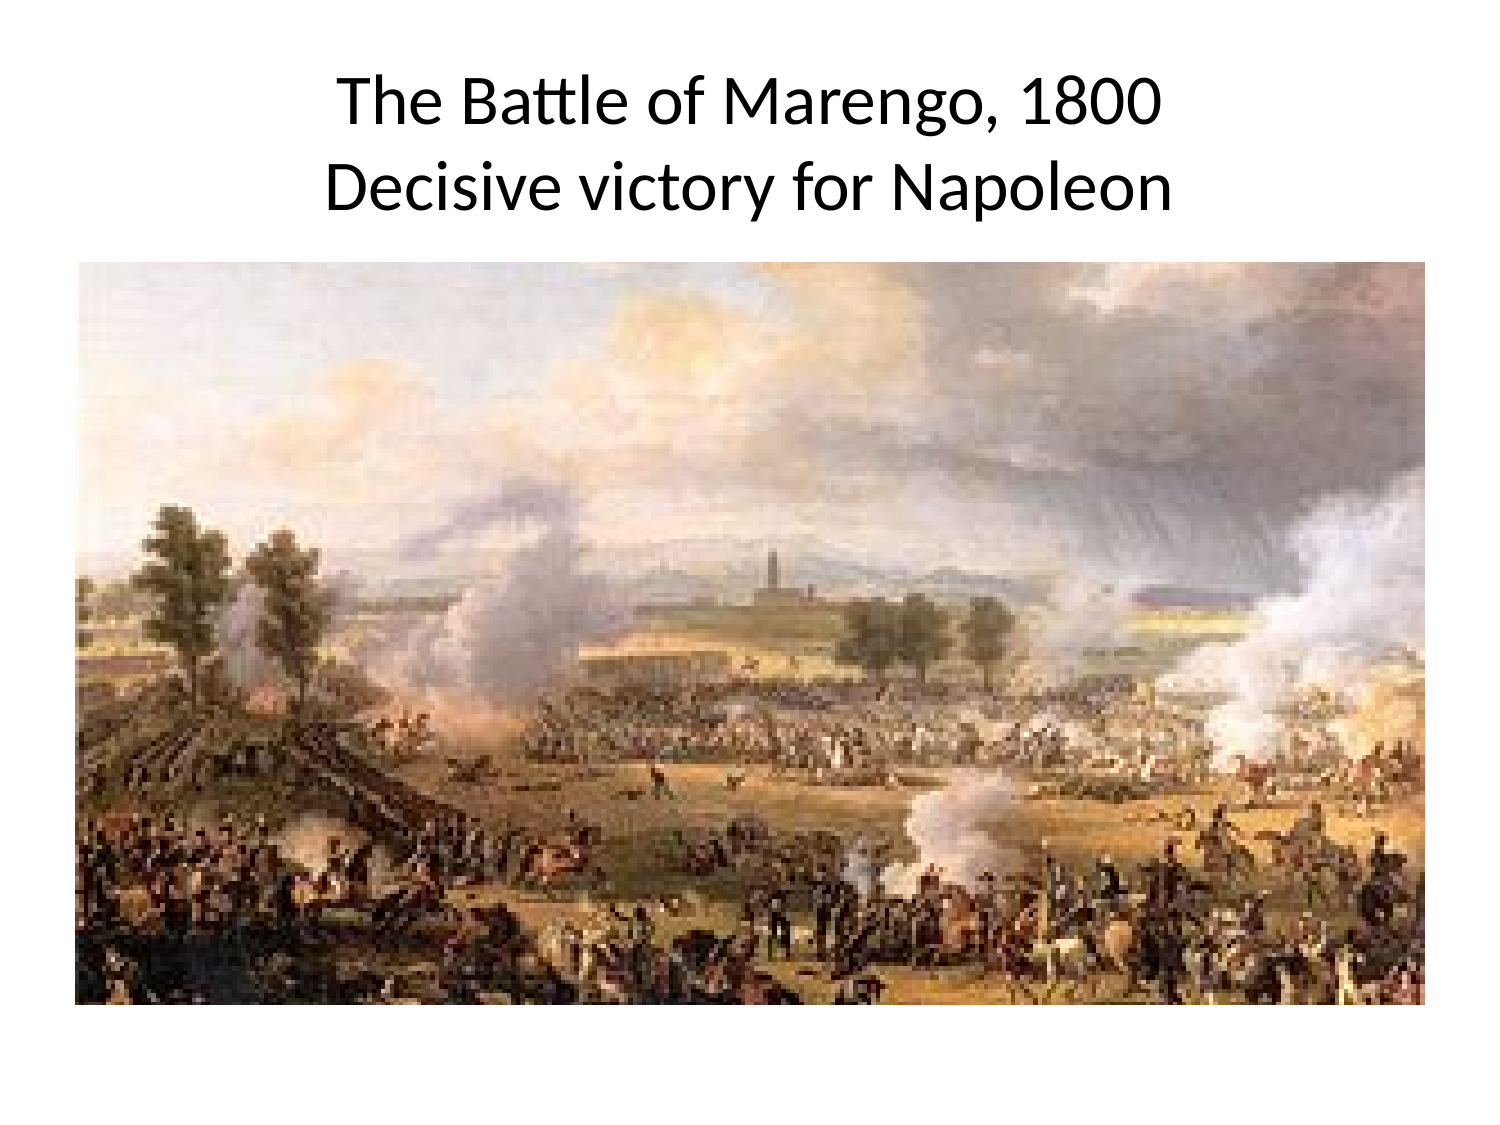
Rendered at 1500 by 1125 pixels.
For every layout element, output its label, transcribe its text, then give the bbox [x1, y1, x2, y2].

title The Battle of Marengo, 1800 Decisive victory for Napoleon [75, 45, 1425, 233]
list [74, 262, 1426, 1006]
